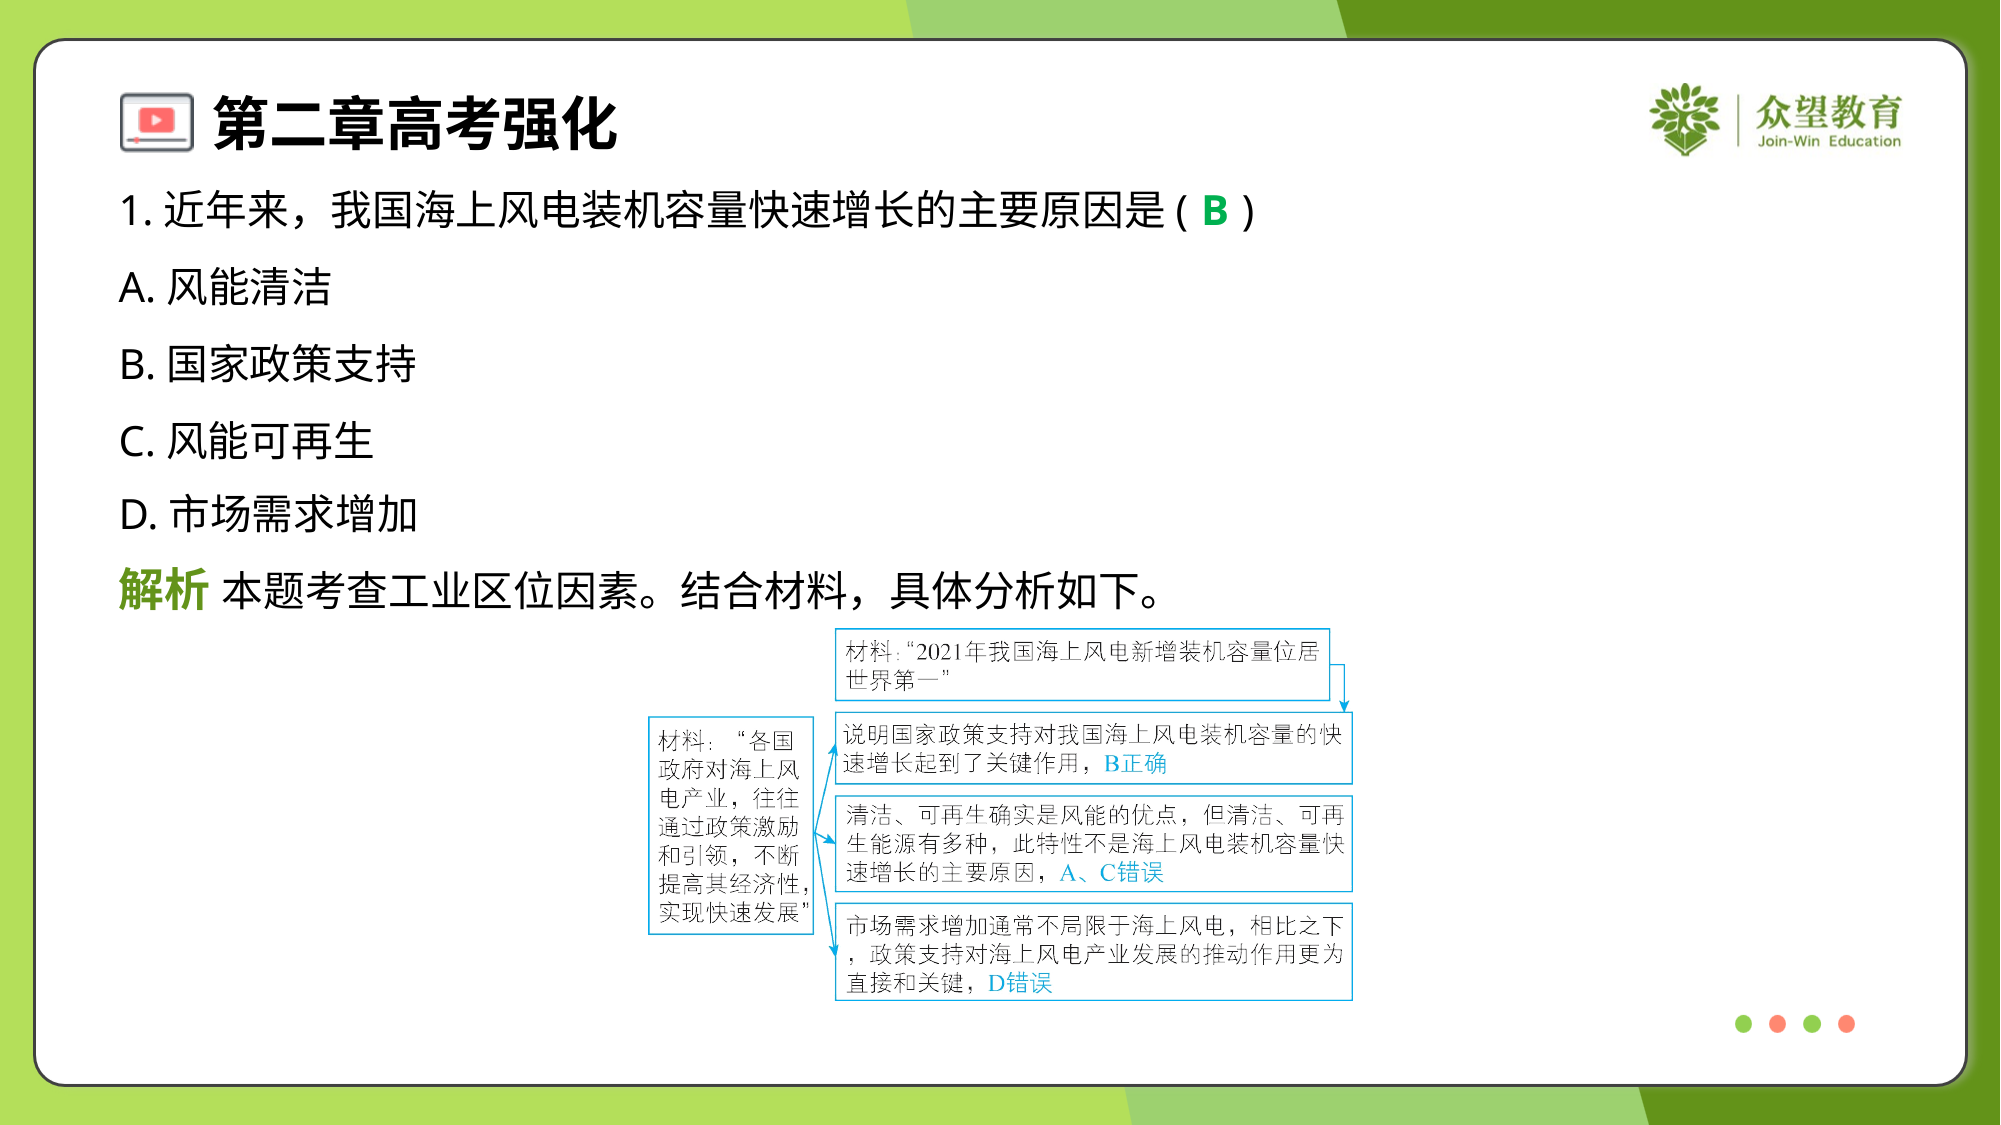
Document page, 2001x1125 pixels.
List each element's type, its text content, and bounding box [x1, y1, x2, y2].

text_box 1.近年来，我国海上风电装机容量快速增长的主要原因是( ) [1245, 158, 1883, 226]
text_box B [1185, 158, 1245, 226]
text_box 解析 本题考查工业区位因素。结合材料，具体分析如下。 [118, 534, 1883, 606]
text_box A.风能清洁 B.国家政策支持 C.风能可再生 D.市场需求增加 [118, 235, 1883, 531]
text_box 1.近年来，我国海上风电装机容量快速增长的主要原因是( ) [118, 158, 1185, 226]
picture [0, 0, 2000, 1125]
